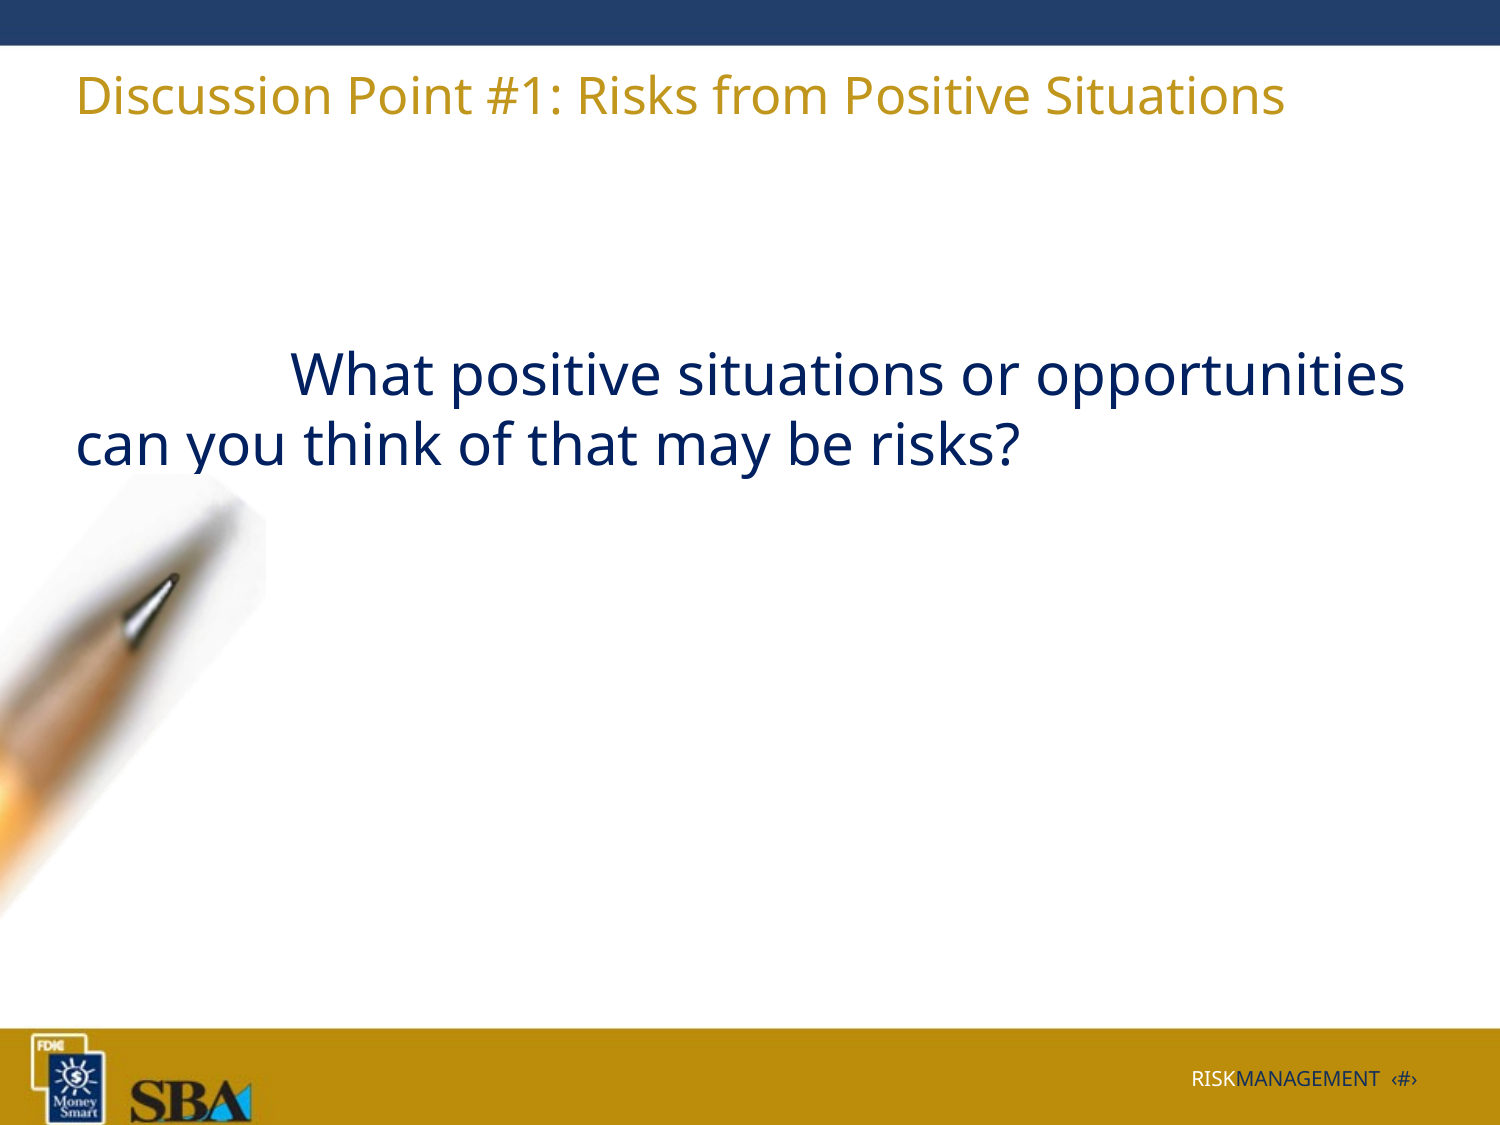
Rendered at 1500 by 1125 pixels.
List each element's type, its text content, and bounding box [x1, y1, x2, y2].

list What positive situations or opportunities can you think of that may be risks? [74, 249, 1426, 951]
title Discussion Point #1: Risks from Positive Situations [74, 61, 1426, 163]
picture [0, 0, 1500, 1125]
